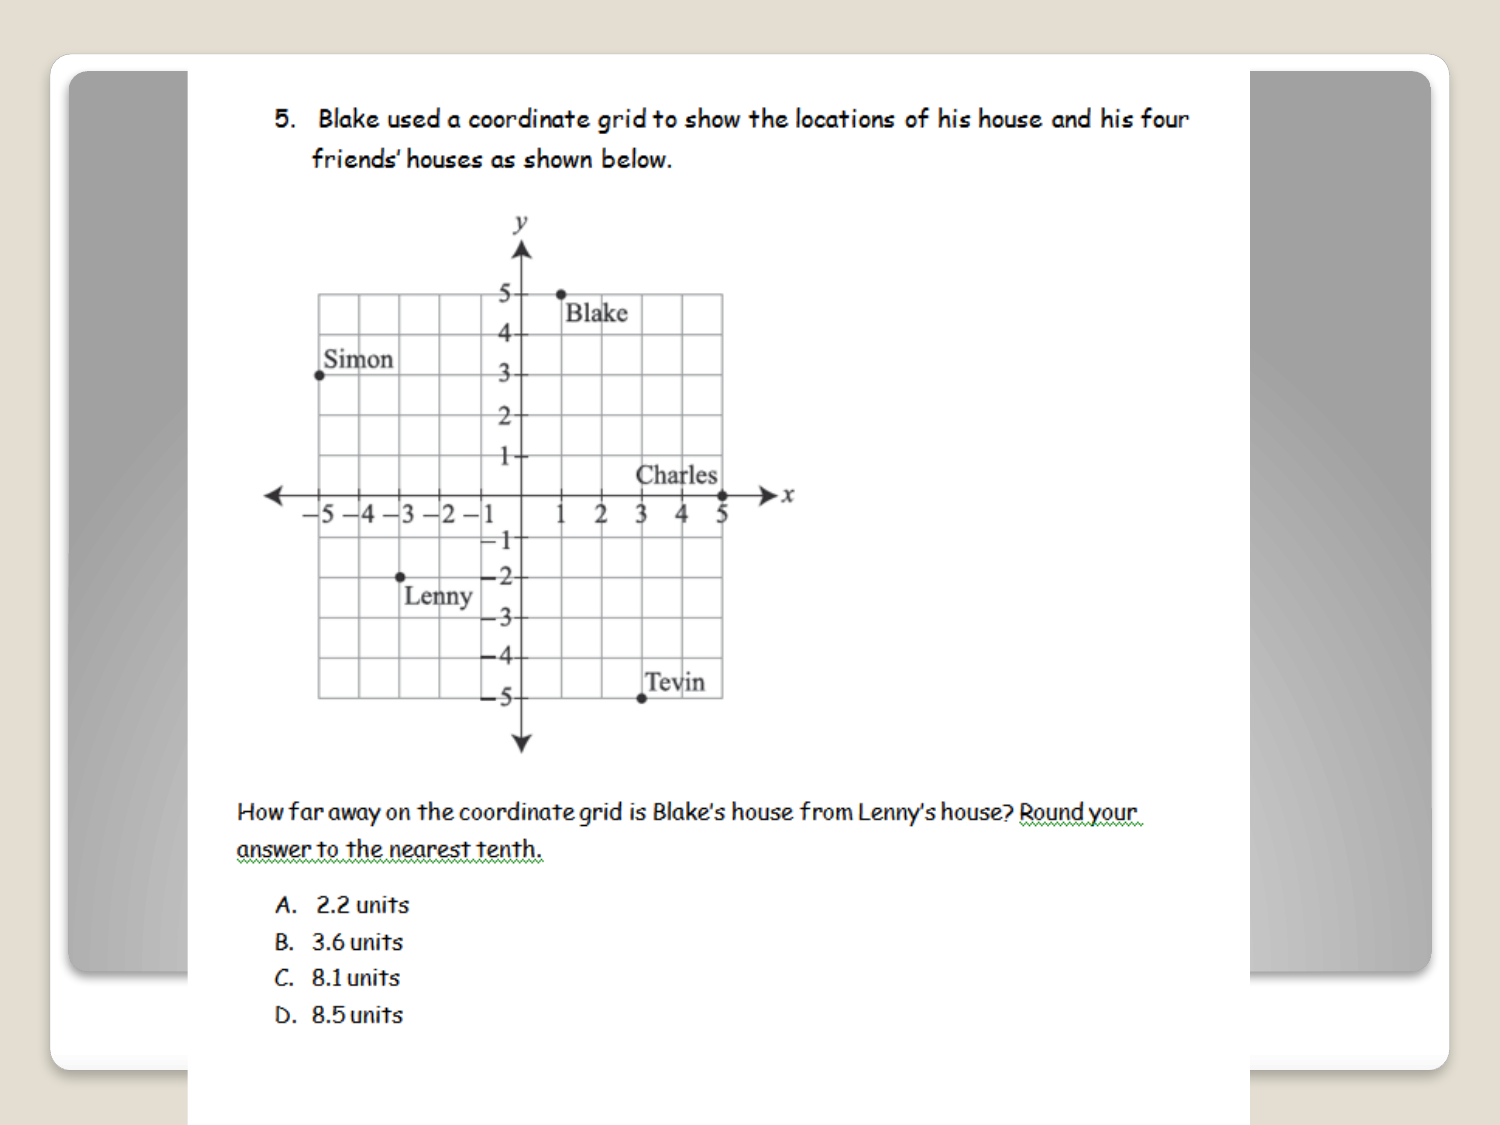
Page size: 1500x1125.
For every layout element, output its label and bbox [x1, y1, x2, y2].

list [187, 62, 1251, 1125]
